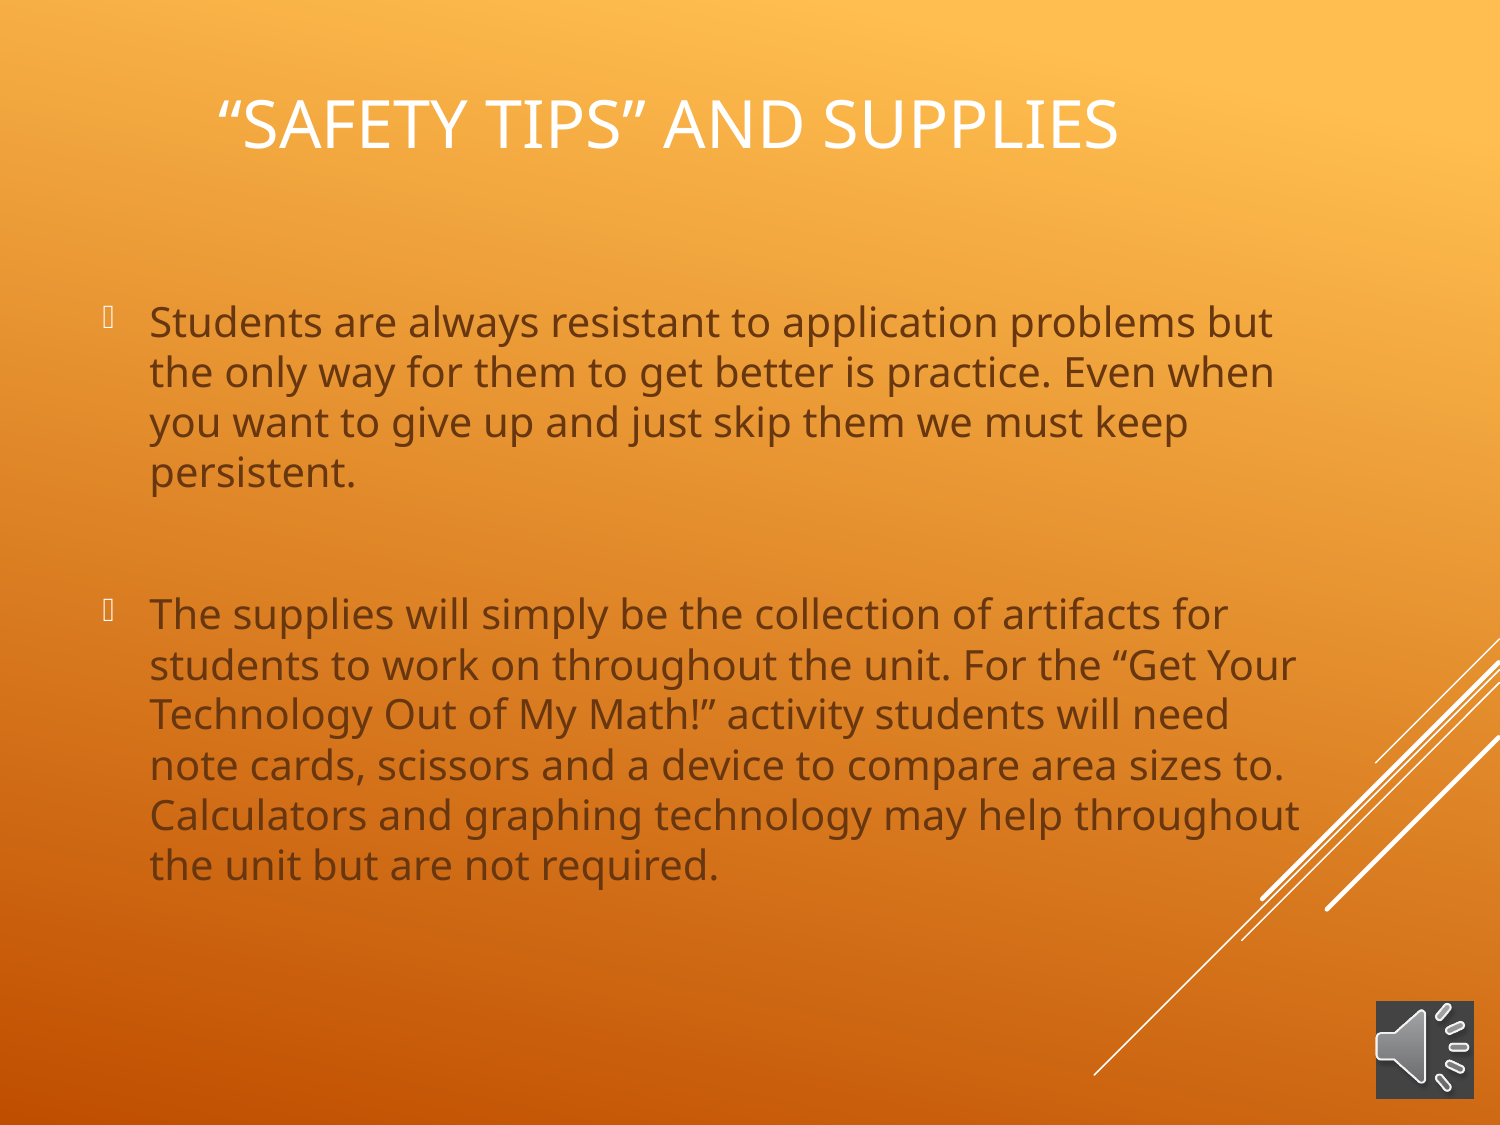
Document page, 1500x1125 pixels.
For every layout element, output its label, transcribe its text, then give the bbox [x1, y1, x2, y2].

picture [1374, 999, 1476, 1101]
list Students are always resistant to application problems but the only way for them to get better is practice. Even when you want to give up and just skip them we must keep persistent. The supplies will simply be the collection of artifacts for students to work on throughout the unit. For the “Get Your Technology Out of My Math!” activity students will need note cards, scissors and a device to compare area sizes to. Calculators and graphing technology may help throughout the unit but are not required. [87, 206, 1341, 979]
title “Safety Tips” and Supplies [0, 0, 1341, 245]
